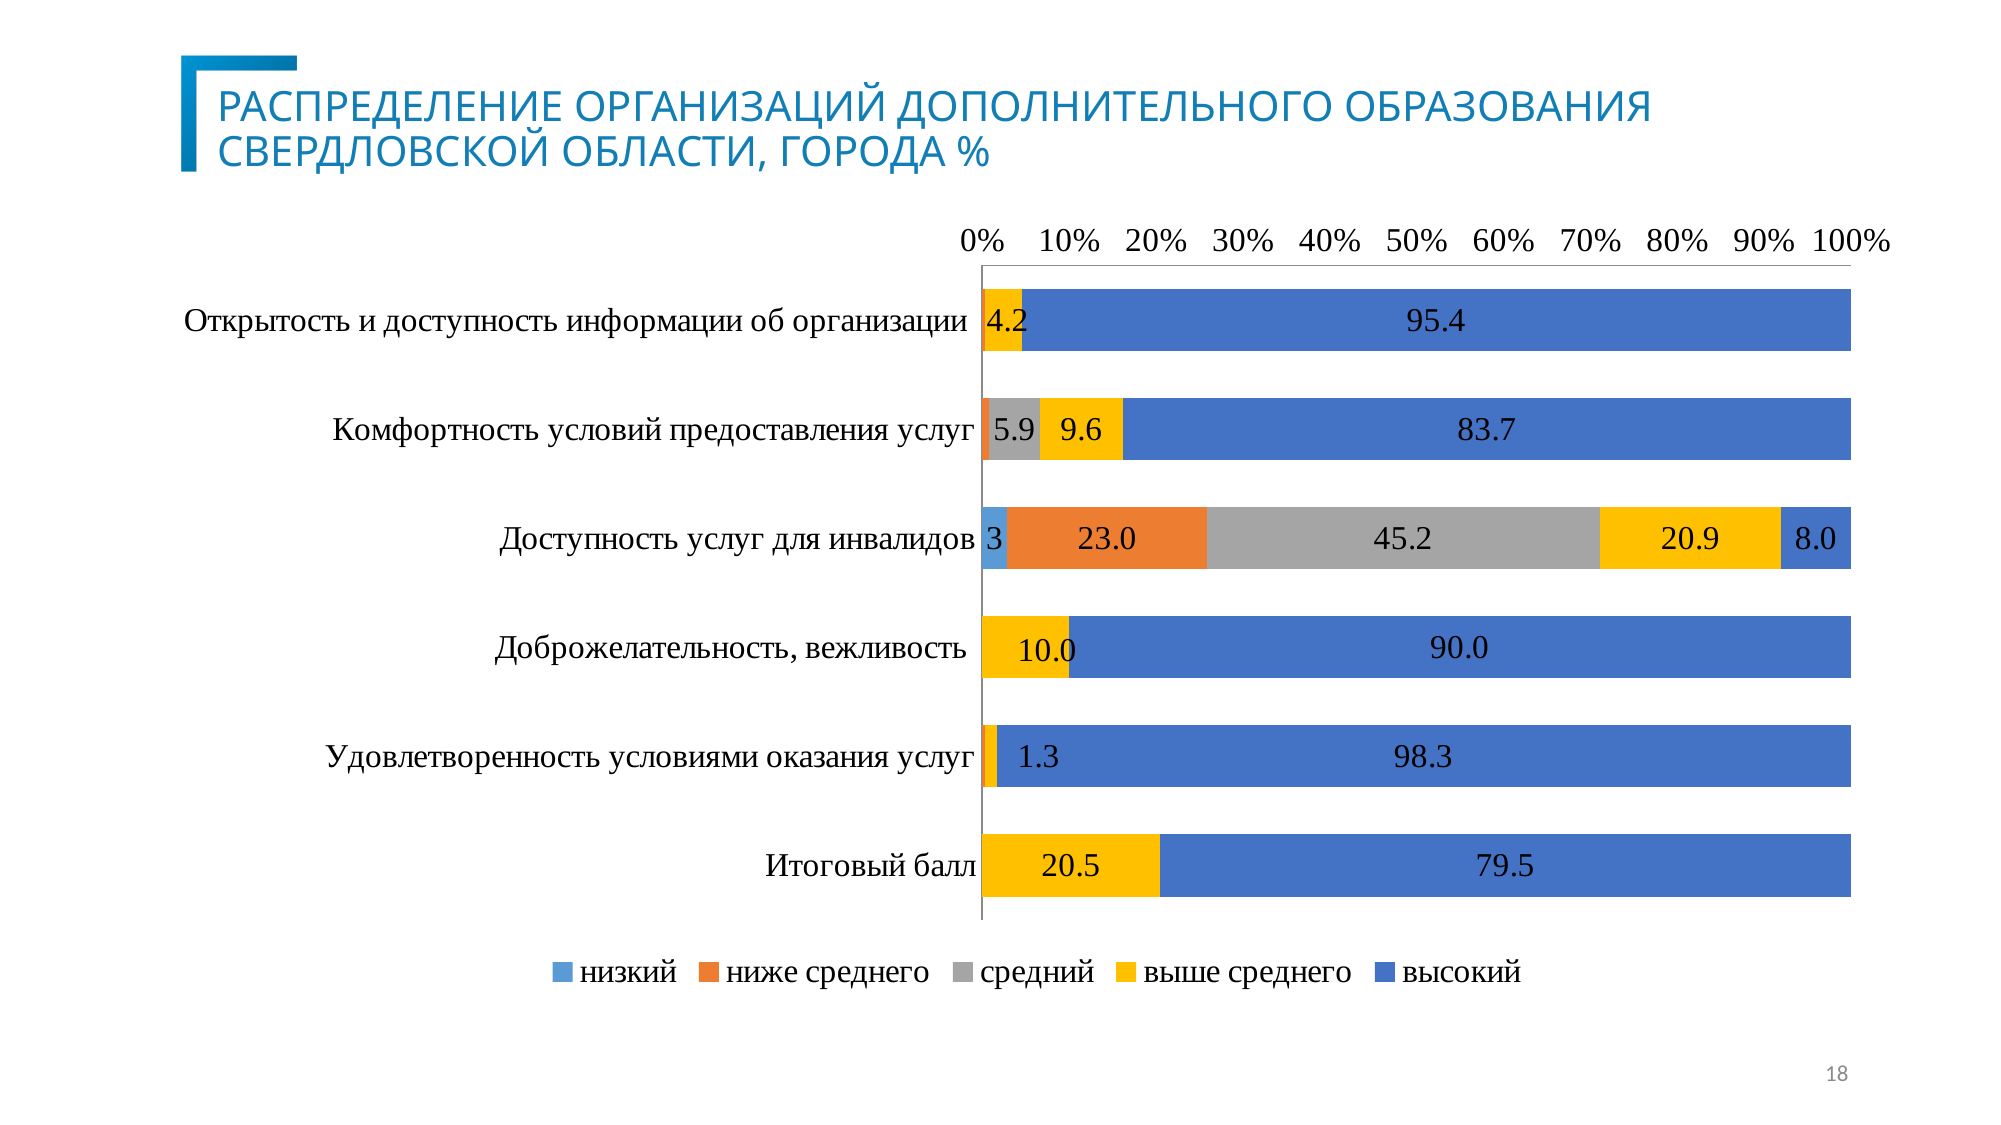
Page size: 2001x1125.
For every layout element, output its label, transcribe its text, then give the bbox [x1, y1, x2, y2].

picture [197, 71, 297, 172]
slide_number 18 [1413, 1042, 1864, 1103]
chart [148, 206, 1926, 998]
text_box РАСПРЕДЕЛЕНИЕ ОРГАНИЗАЦИЙ ДОПОЛНИТЕЛЬНОГО ОБРАЗОВАНИЯ СВЕРДЛОВСКОЙ ОБЛАСТИ, ГОРОДА % [202, 45, 1922, 206]
